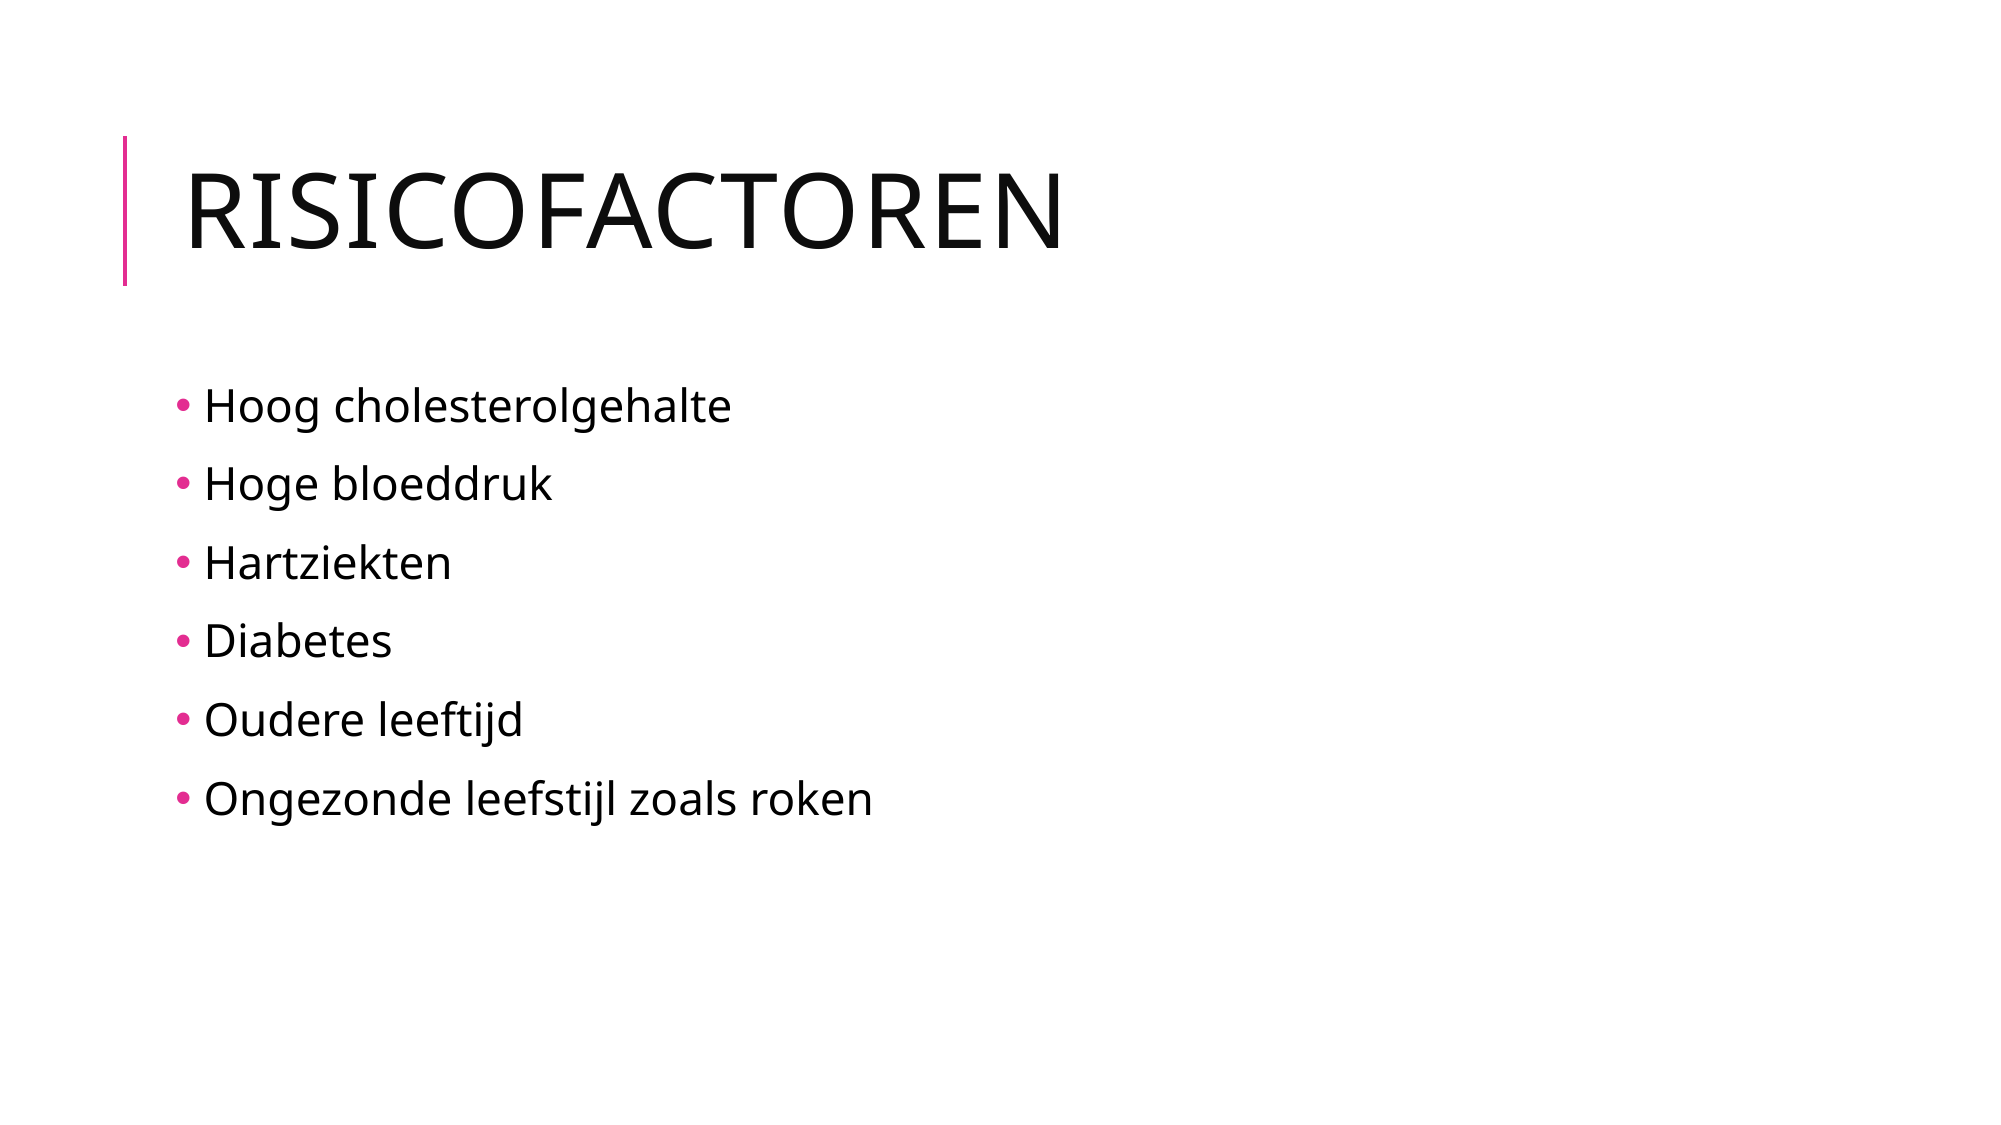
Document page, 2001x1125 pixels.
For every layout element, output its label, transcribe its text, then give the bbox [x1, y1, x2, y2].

title risicofactoren [168, 96, 1763, 342]
list Hoog cholesterolgehalte Hoge bloeddruk Hartziekten Diabetes Oudere leeftijd Ongezonde leefstijl zoals roken [168, 375, 1763, 1035]
